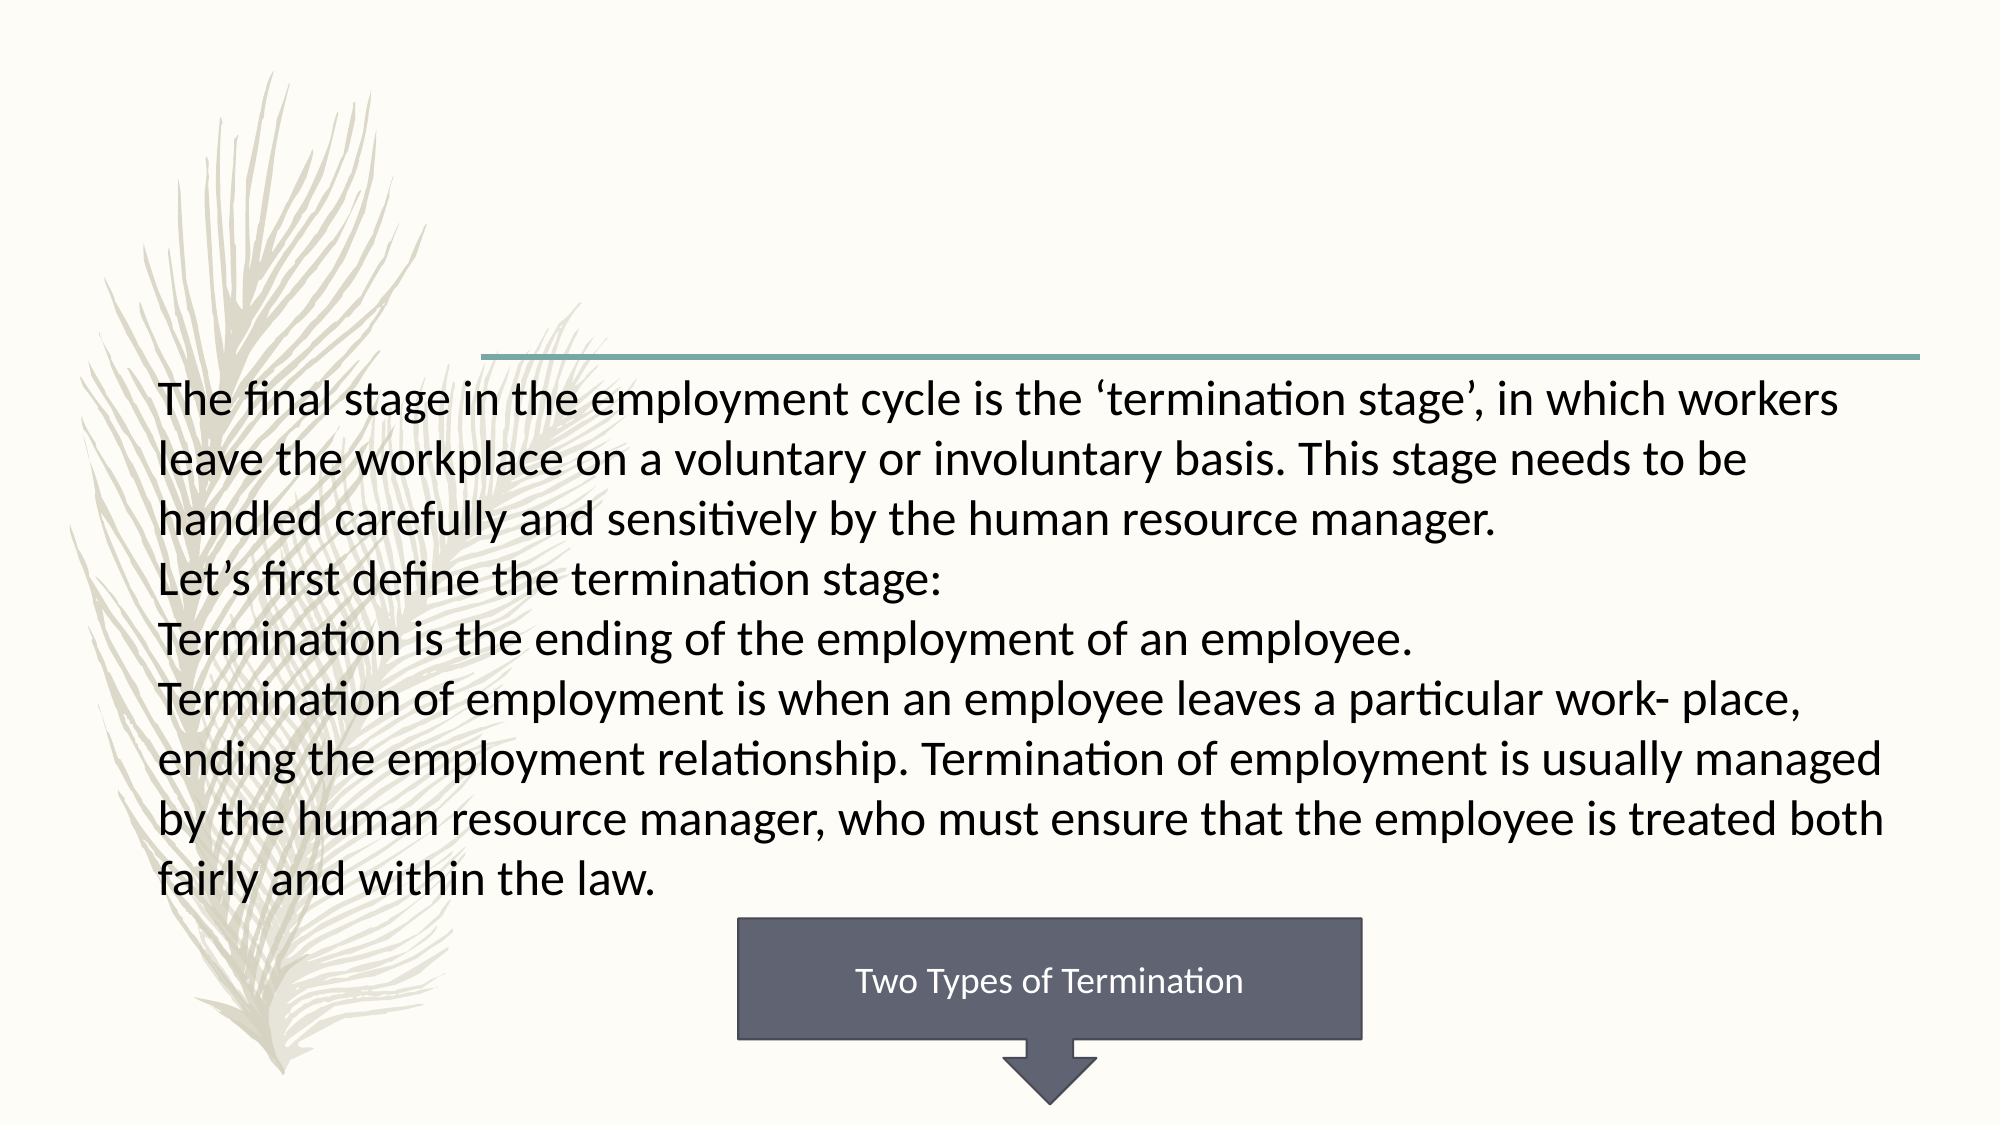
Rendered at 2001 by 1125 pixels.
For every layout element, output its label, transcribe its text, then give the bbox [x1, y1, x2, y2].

text_box The final stage in the employment cycle is the ‘termination stage’, in which workers leave the workplace on a voluntary or involuntary basis. This stage needs to be handled carefully and sensitively by the human resource manager. Let’s first define the termination stage: Termination is the ending of the employment of an employee. Termination of employment is when an employee leaves a particular work- place, ending the employment relationship. Termination of employment is usually managed by the human resource manager, who must ensure that the employee is treated both fairly and within the law. [142, 357, 1905, 913]
text_box Two Types of Termination [737, 917, 1363, 1106]
